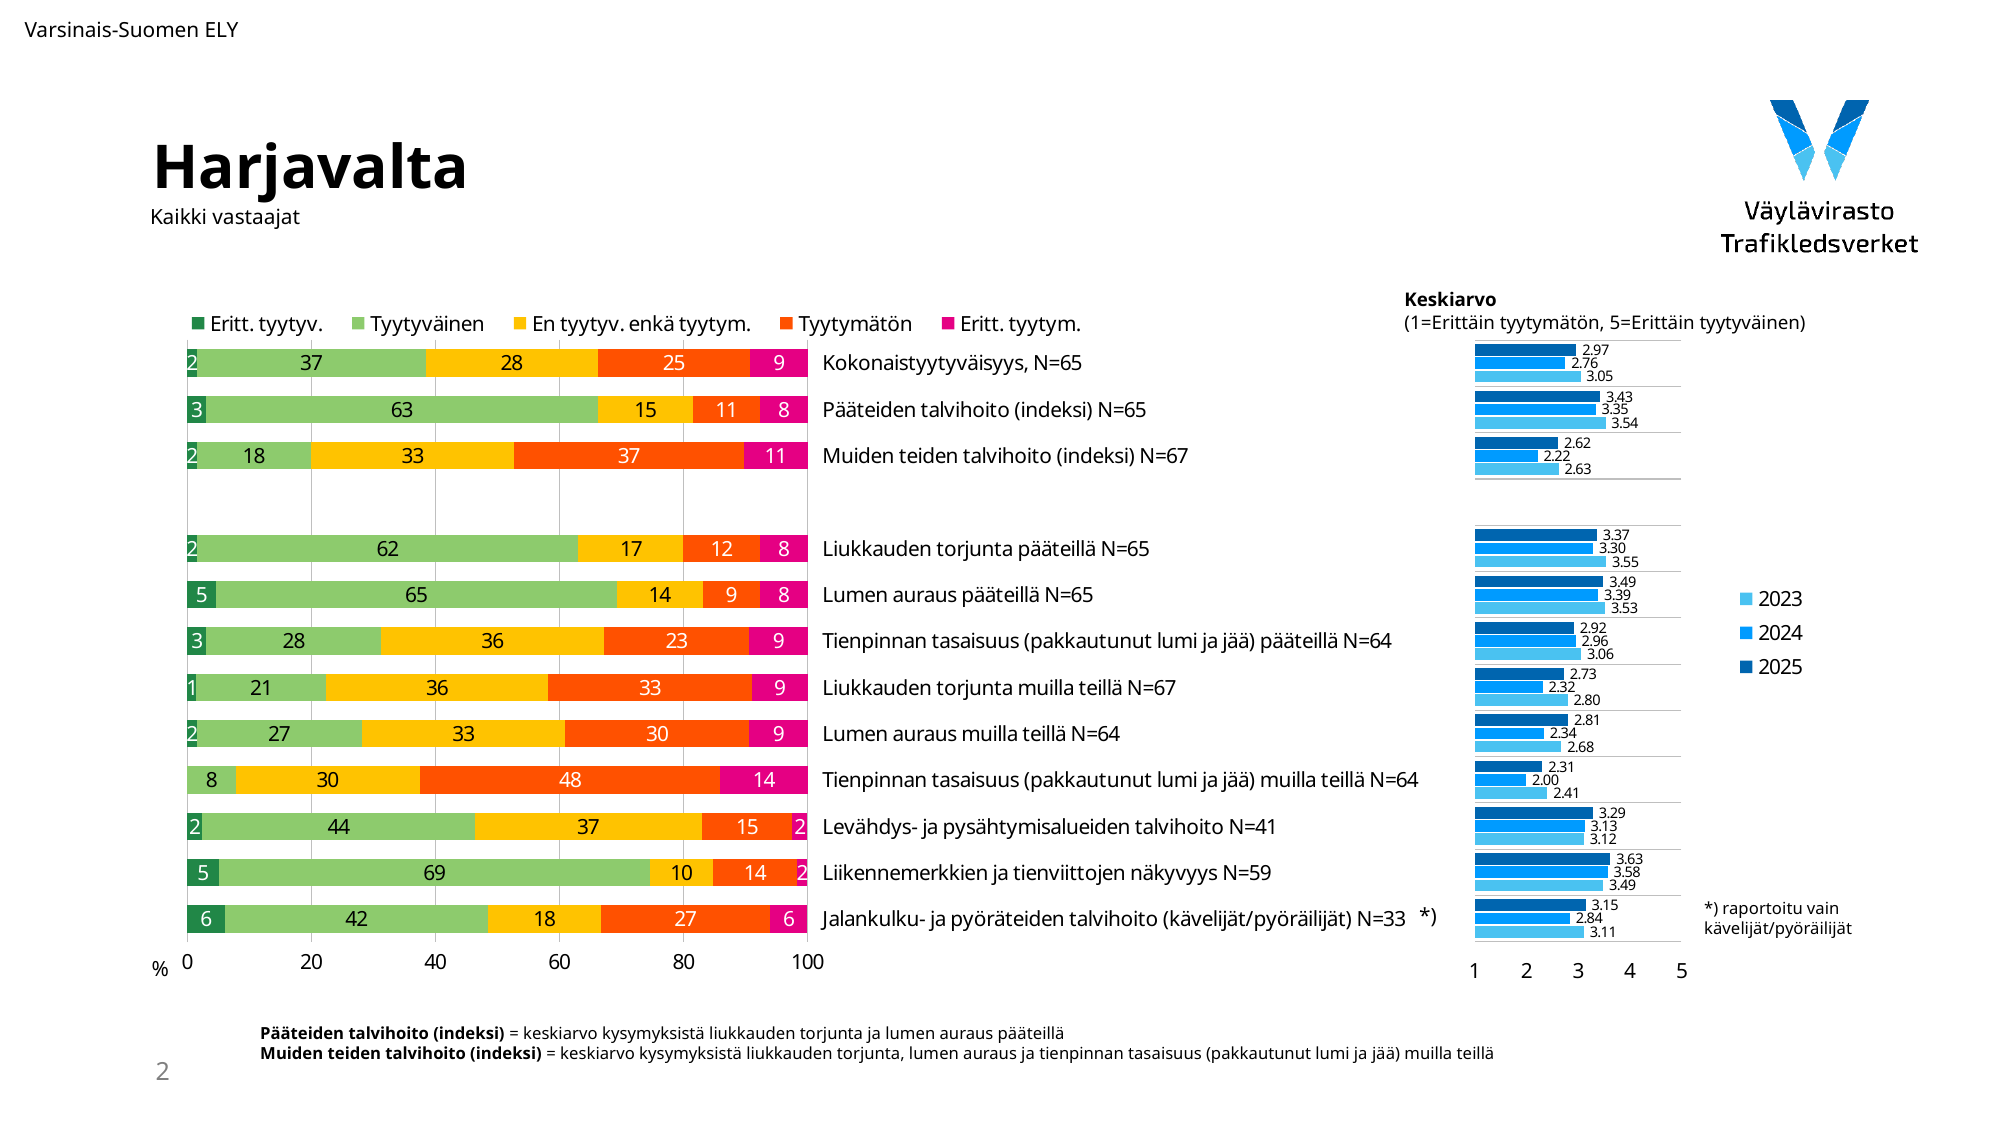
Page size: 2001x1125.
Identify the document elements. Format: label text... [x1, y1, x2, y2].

picture [1682, 62, 1958, 292]
text_box % [136, 948, 184, 989]
footer [0, 1042, 675, 1103]
text_box Keskiarvo (1=Erittäin tyytymätön, 5=Erittäin tyytyväinen) [1389, 280, 1826, 341]
text_box Varsinais-Suomen ELY [9, 9, 254, 50]
text_box Pääteiden talvihoito (indeksi) = keskiarvo kysymyksistä liukkauden torjunta ja lumen auraus pääteillä Muiden teiden talvihoito (indeksi) = keskiarvo kysymyksistä liukkauden torjunta, lumen auraus ja tienpinnan tasaisuus (pakkautunut lumi ja jää) muilla teillä [245, 1015, 1520, 1094]
text_box Kaikki vastaajat [135, 196, 315, 237]
chart [168, 281, 1822, 985]
title Harjavalta [137, 59, 1555, 278]
text_box *) raportoitu vain kävelijät/pyöräilijät [1822, 890, 1868, 945]
